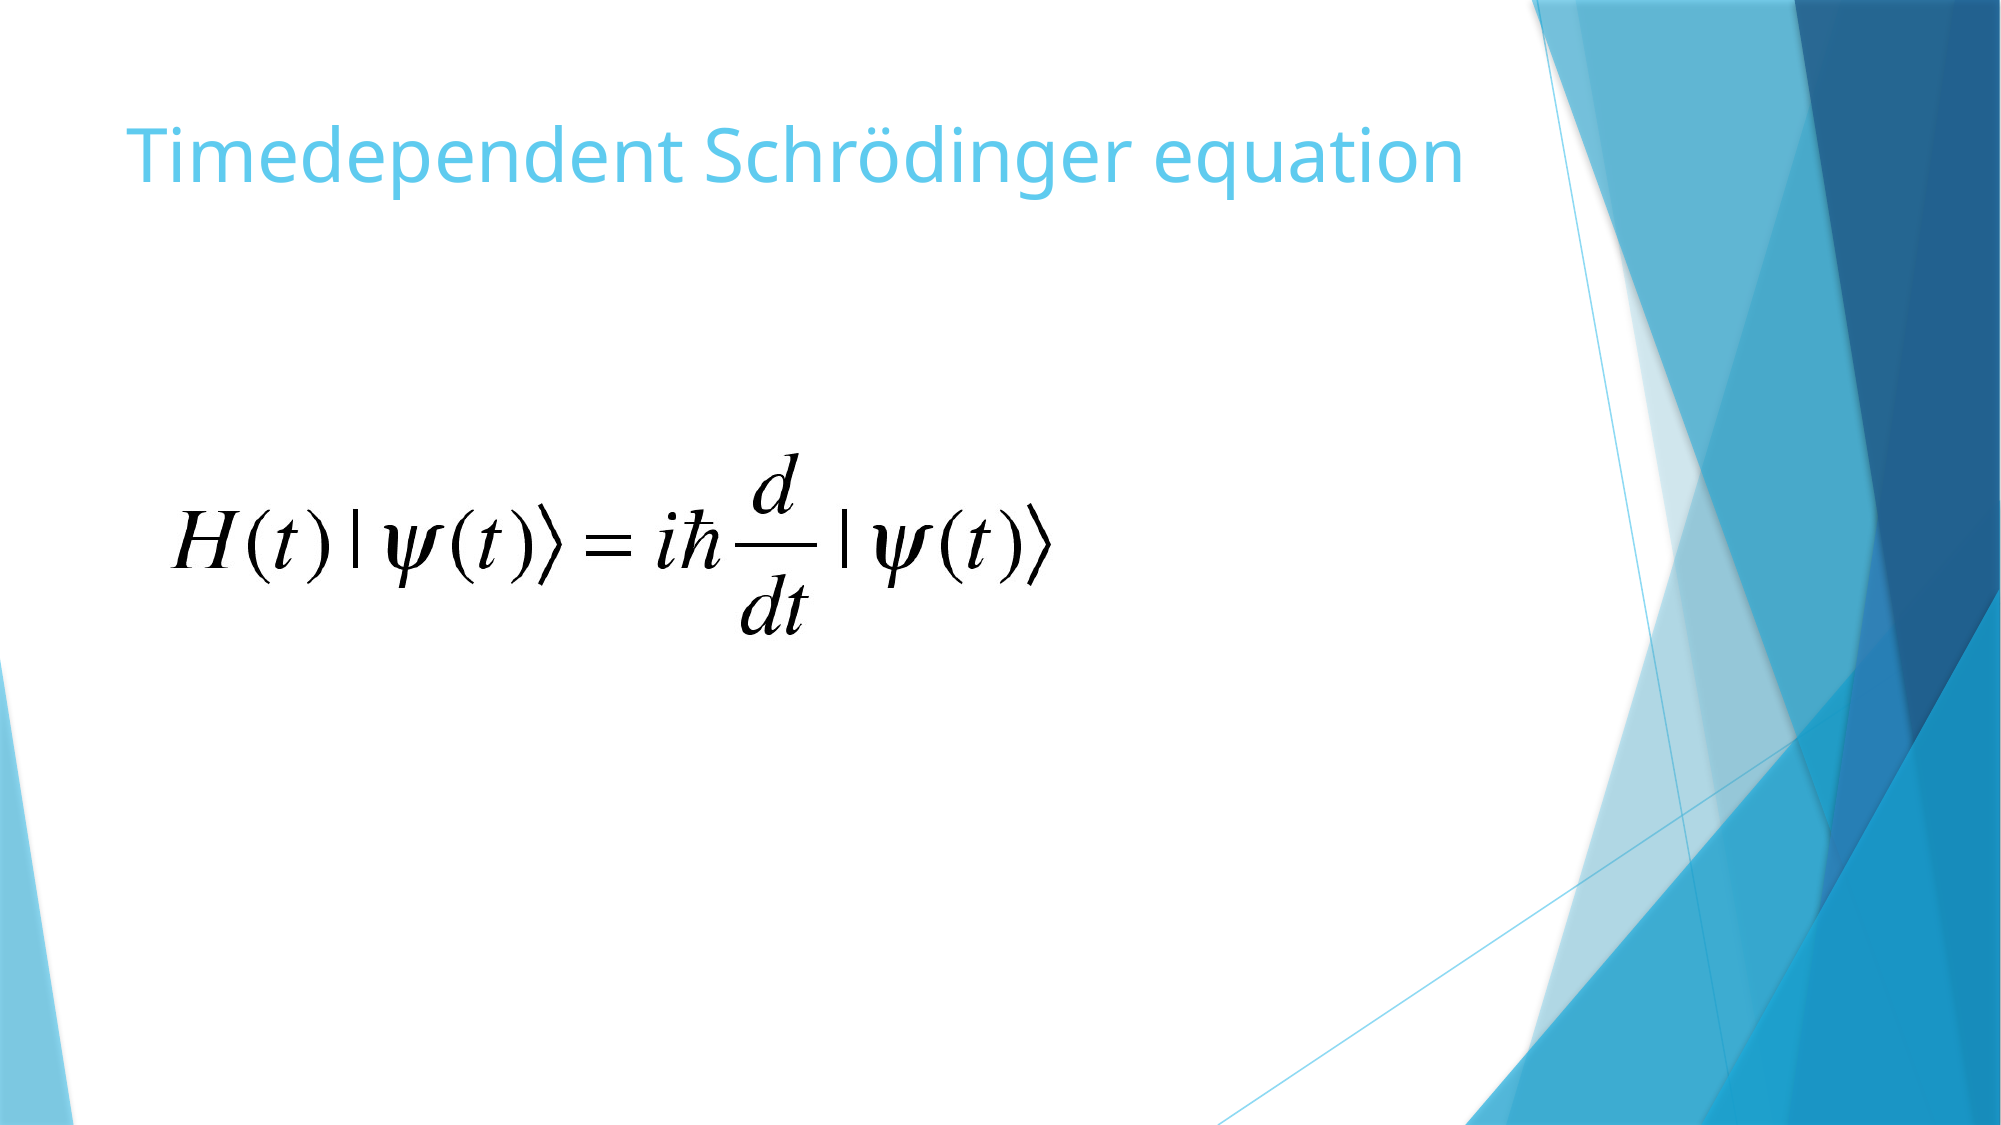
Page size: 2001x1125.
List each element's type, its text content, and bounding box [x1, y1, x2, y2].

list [110, 364, 1125, 714]
title Timedependent Schrödinger equation [111, 99, 1522, 317]
